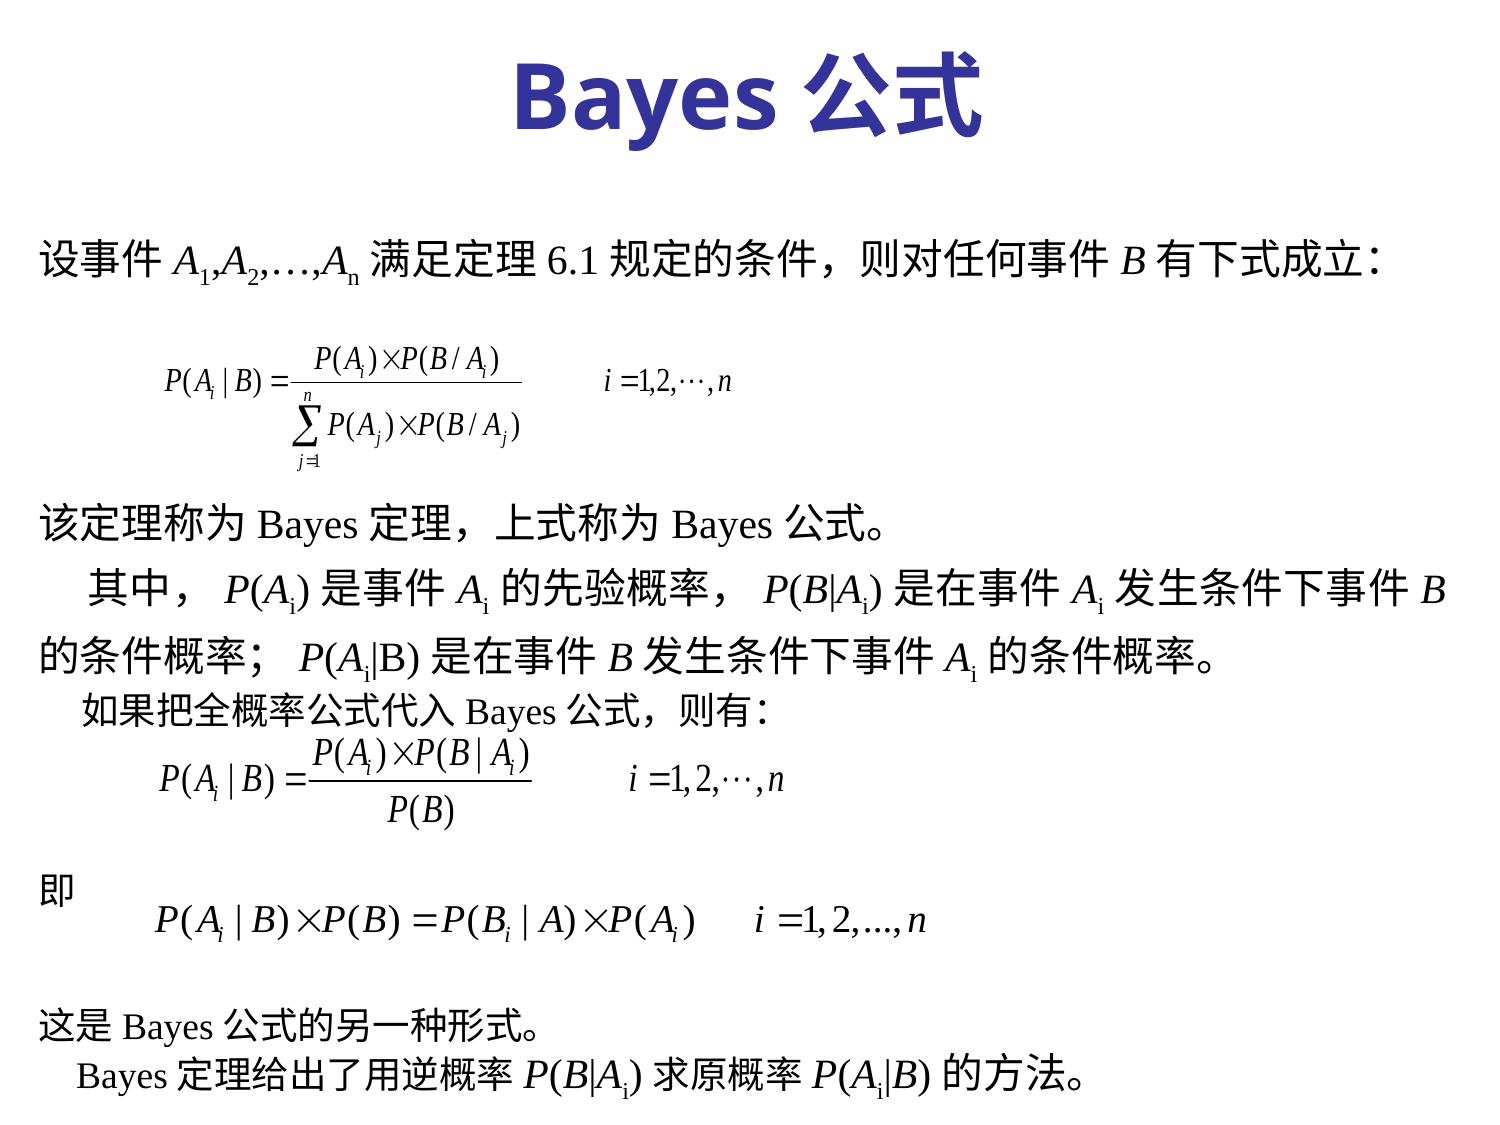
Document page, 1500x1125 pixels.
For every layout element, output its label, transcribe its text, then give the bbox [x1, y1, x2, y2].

text_box Bayes公式 [58, 24, 1436, 156]
text_box 设事件A1,A2,…,An满足定理6.1规定的条件，则对任何事件B有下式成立： 该定理称为Bayes定理，上式称为Bayes公式。 其中，P(Ai)是事件Ai的先验概率，P(B|Ai)是在事件Ai发生条件下事件B的条件概率；P(Ai|B)是在事件B发生条件下事件Ai的条件概率。 如果把全概率公式代入Bayes公式，则有： 即 这是Bayes公式的另一种形式。 Bayes定理给出了用逆概率P(B|Ai)求原概率P(Ai|B)的方法。 [23, 214, 1471, 1112]
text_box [159, 337, 739, 481]
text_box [147, 892, 934, 953]
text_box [153, 727, 792, 838]
